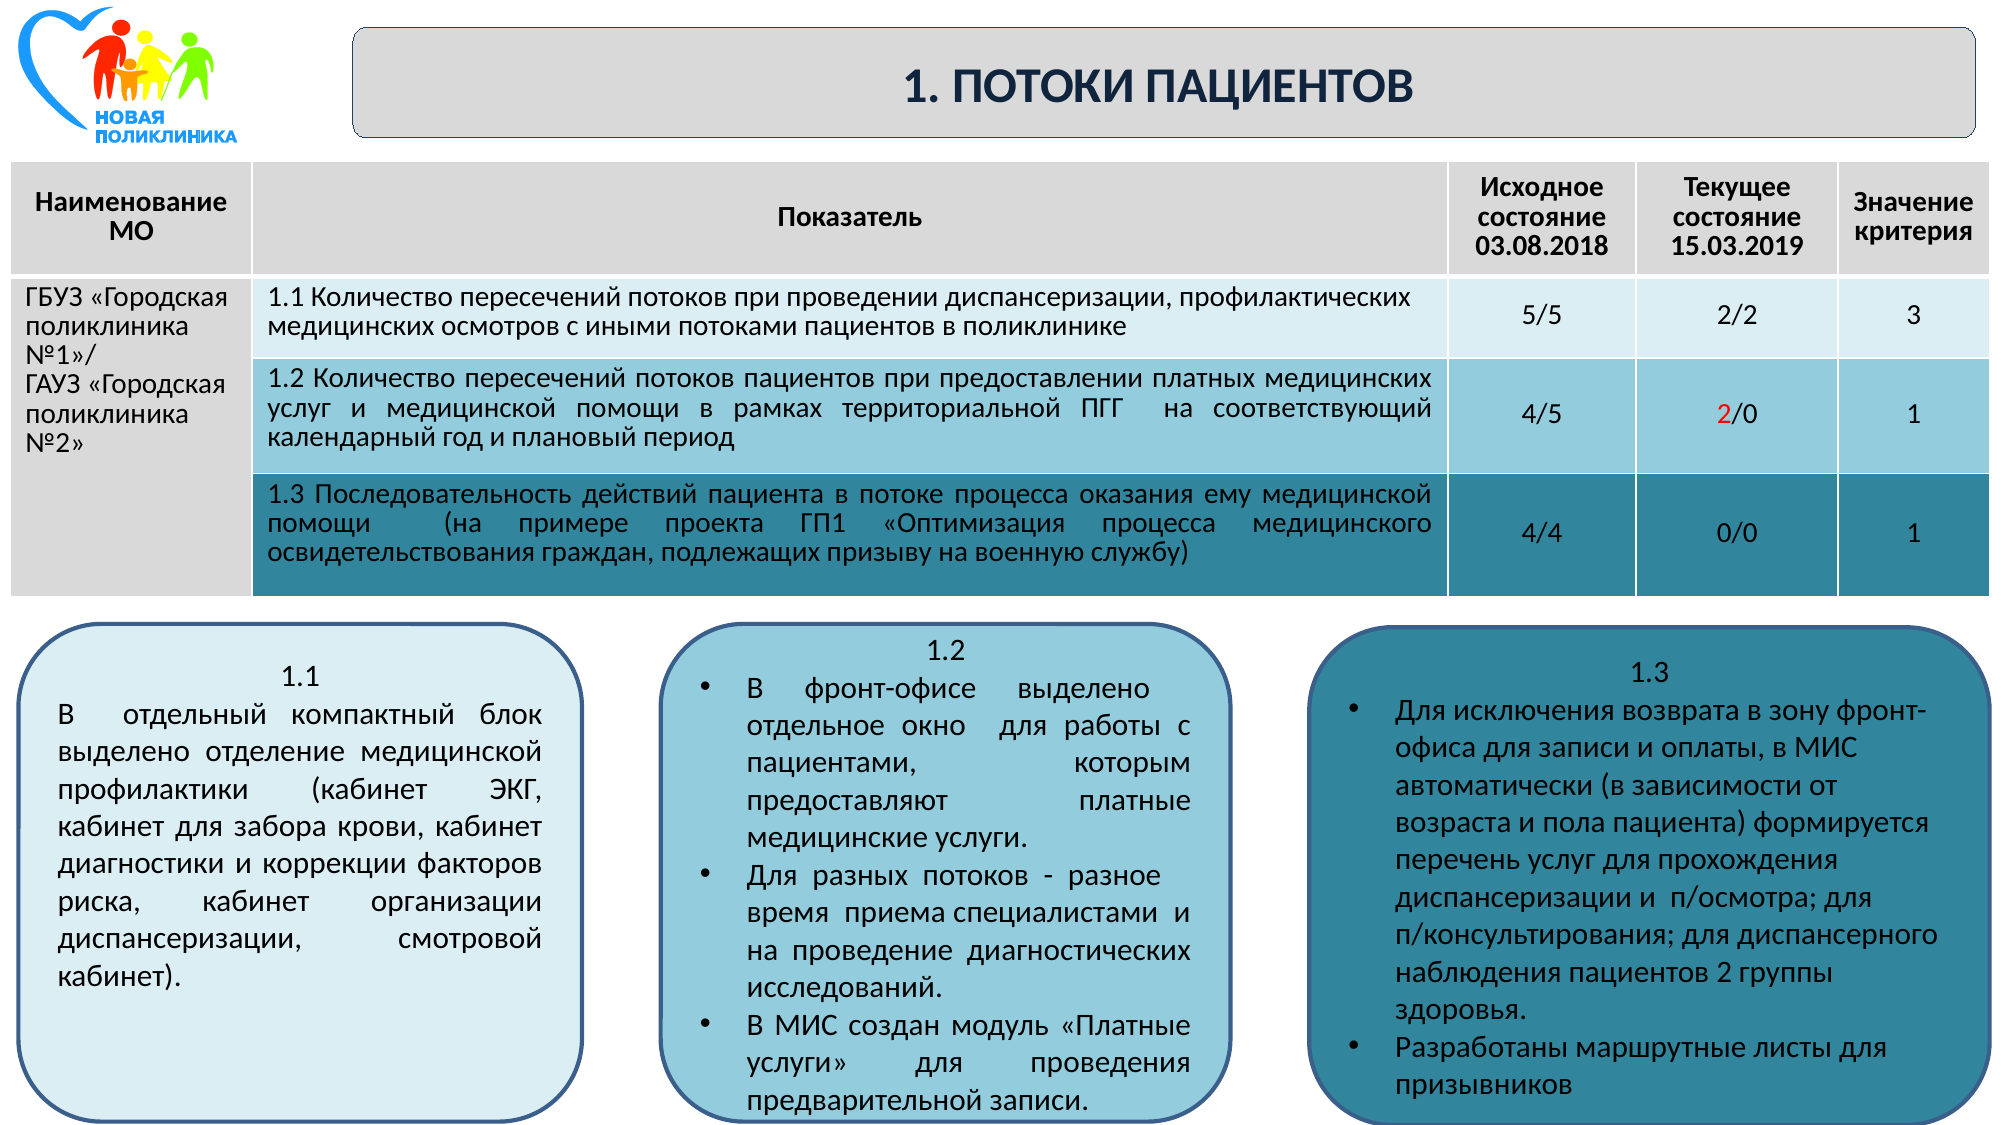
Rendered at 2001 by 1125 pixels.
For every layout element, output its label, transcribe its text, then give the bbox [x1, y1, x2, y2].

table_cell 1.3 Последовательность действий пациента в потоке процесса оказания ему медицинской помощи (на примере проекта ГП1 «Оптимизация процесса медицинского освидетельствования граждан, подлежащих призыву на военную службу) [253, 474, 1447, 596]
table_cell 2/2 [1637, 279, 1837, 357]
table_header Наименование МО [11, 162, 251, 274]
table_header Исходное состояние 03.08.2018 [1449, 162, 1635, 274]
table_cell 4/5 [1449, 359, 1635, 473]
table_cell 1 [1839, 359, 1989, 473]
text_box 1. ПОТОКИ ПАЦИЕНТОВ [352, 27, 1976, 138]
title 11 [99, 37, 1900, 160]
table_cell 1.2 Количество пересечений потоков пациентов при предоставлении платных медицинских услуг и медицинской помощи в рамках территориальной ПГГ на соответствующий календарный год и плановый период [253, 359, 1447, 473]
table_cell 5/5 [1449, 279, 1635, 357]
table_cell 3 [1839, 279, 1989, 357]
table_header Значение критерия [1839, 162, 1989, 274]
table_cell 1 [1839, 474, 1989, 596]
text_box 1.2 В фронт-офисе выделено отдельное окно для работы с пациентами, которым предоставляют платные медицинские услуги. Для разных потоков - разное время приема специалистами и на проведение диагностических исследований. В МИС создан модуль «Платные услуги» для проведения предварительной записи. [658, 621, 1233, 1124]
table_cell 2/0 [1637, 359, 1837, 473]
text_box 1.1 В отдельный компактный блок выделено отделение медицинской профилактики (кабинет ЭКГ, кабинет для забора крови, кабинет диагностики и коррекции факторов риска, кабинет организации диспансеризации, смотровой кабинет). [16, 621, 585, 1124]
table_header Показатель [253, 162, 1447, 274]
list [1309, 598, 1900, 688]
table_cell 1.1 Количество пересечений потоков при проведении диспансеризации, профилактических медицинских осмотров с иными потоками пациентов в поликлинике [253, 279, 1447, 357]
table_header Текущее состояние 15.03.2019 [1637, 162, 1837, 274]
table_cell 0/0 [1637, 474, 1837, 596]
text_box 1.3 Для исключения возврата в зону фронт-офиса для записи и оплаты, в МИС автоматически (в зависимости от возраста и пола пациента) формируется перечень услуг для прохождения диспансеризации и п/осмотра; для п/консультирования; для диспансерного наблюдения пациентов 2 группы здоровья. Разработаны маршрутные листы для призывников [1307, 625, 1992, 1125]
picture [949, 500, 1051, 625]
table_cell 4/4 [1449, 474, 1635, 596]
picture [18, 6, 238, 143]
table_cell ГБУЗ «Городская поликлиника №1»/ ГАУЗ «Городская поликлиника №2» [11, 279, 251, 596]
